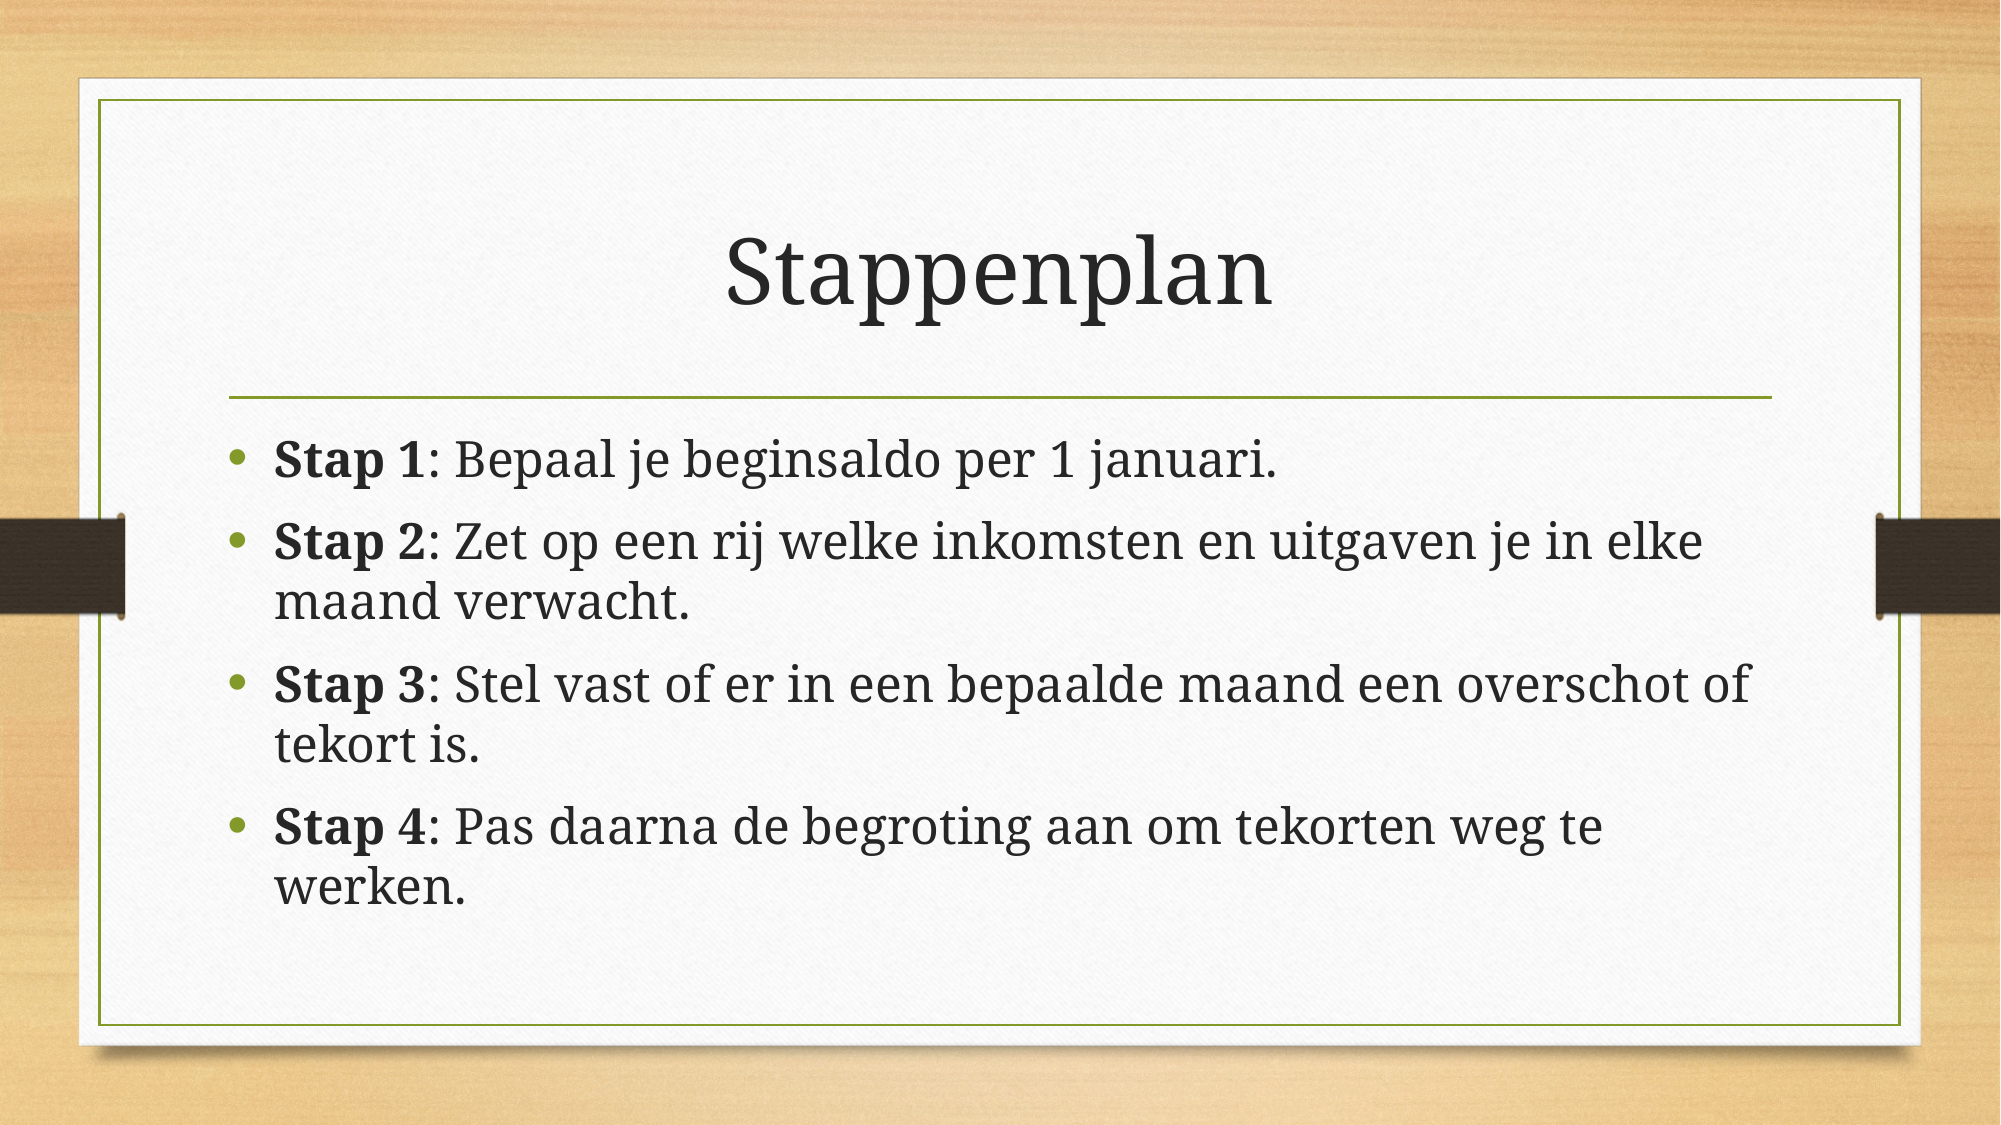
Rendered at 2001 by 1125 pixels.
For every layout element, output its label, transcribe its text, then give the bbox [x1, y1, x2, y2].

title Stappenplan [212, 161, 1788, 375]
list Stap 1: Bepaal je beginsaldo per 1 januari. Stap 2: Zet op een rij welke inkomsten en uitgaven je in elke maand verwacht. Stap 3: Stel vast of er in een bepaalde maand een overschot of tekort is. Stap 4: Pas daarna de begroting aan om tekorten weg te werken. [212, 419, 1788, 964]
picture [0, 0, 2001, 1125]
